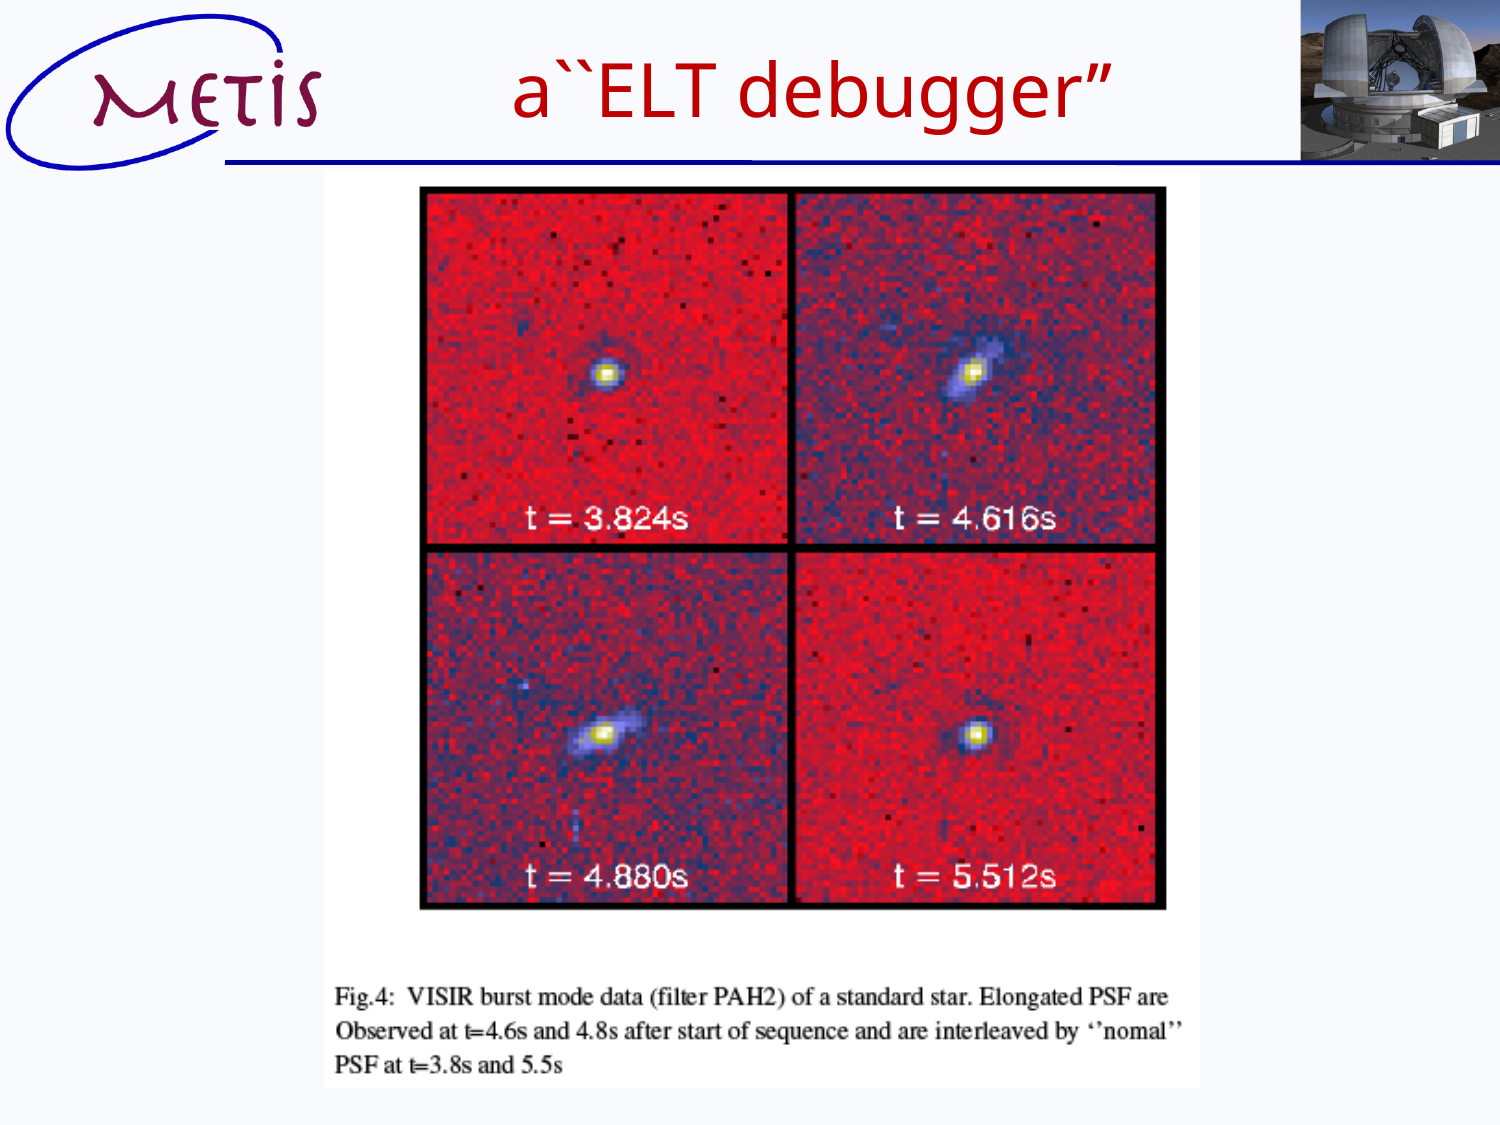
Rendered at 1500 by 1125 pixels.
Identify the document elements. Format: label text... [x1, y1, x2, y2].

title a``ELT debugger’’ [324, 12, 1301, 163]
picture [1300, 0, 1500, 160]
picture [0, 0, 1201, 1088]
